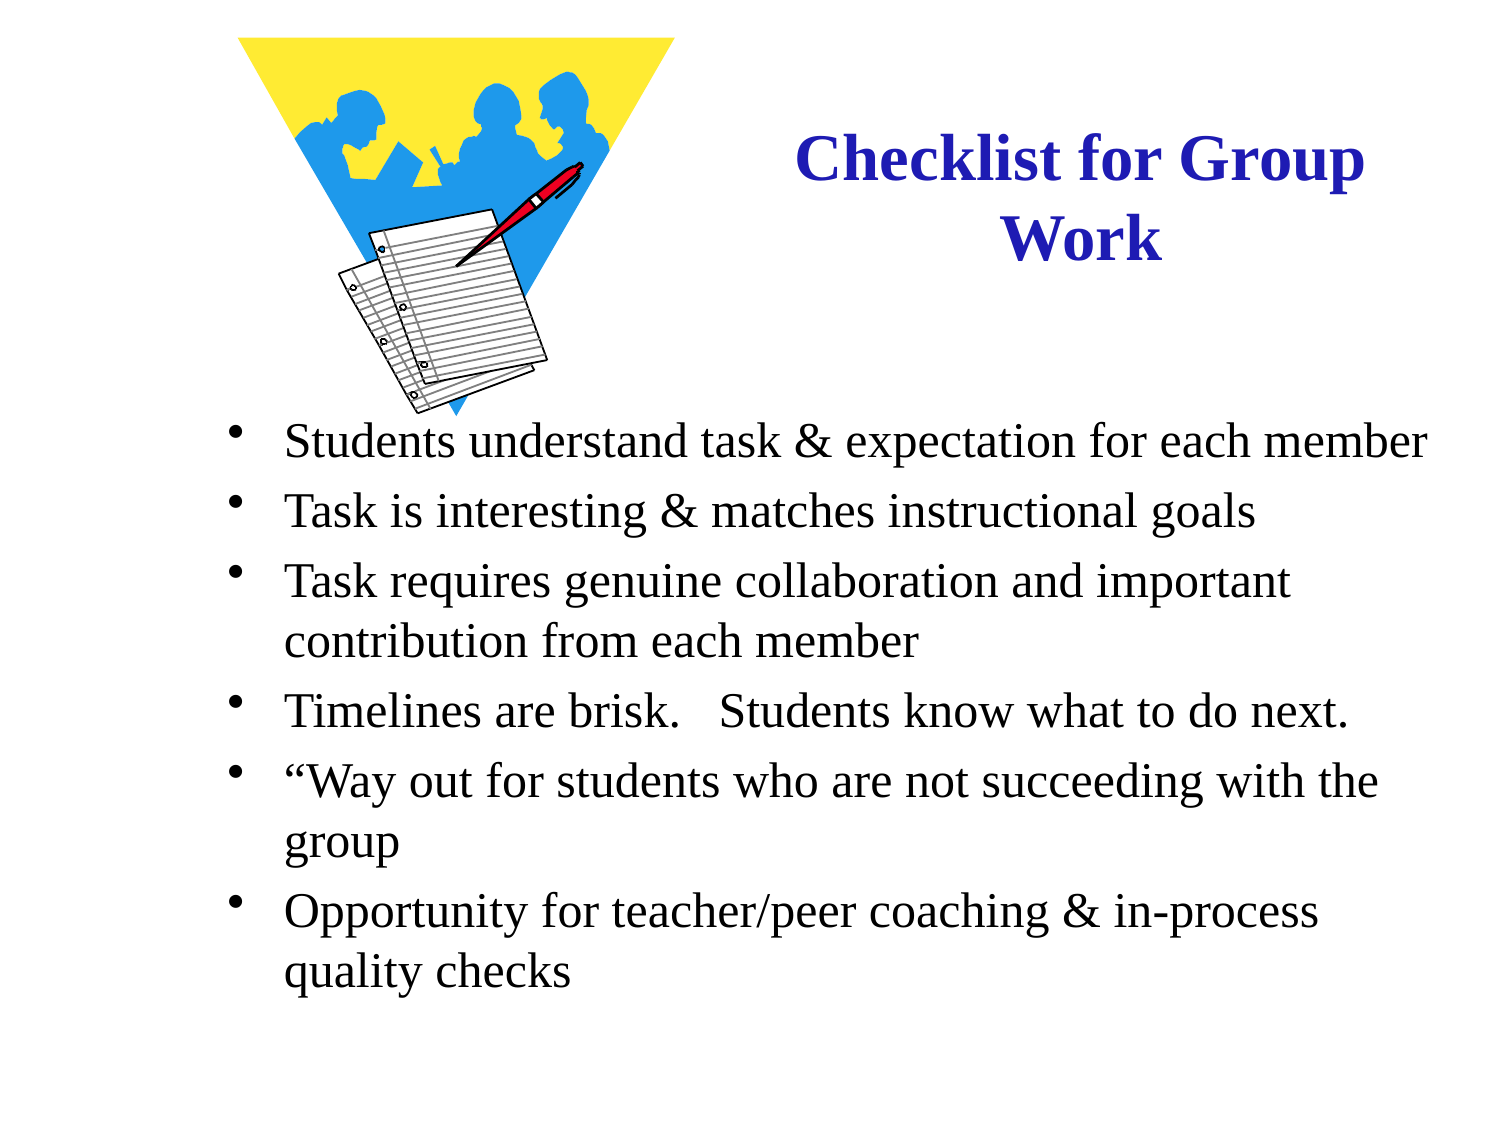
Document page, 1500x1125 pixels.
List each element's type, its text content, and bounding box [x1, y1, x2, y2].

title Checklist for Group Work [774, 99, 1388, 288]
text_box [237, 37, 676, 417]
list Students understand task & expectation for each member Task is interesting & matches instructional goals Task requires genuine collaboration and important contribution from each member Timelines are brisk. Students know what to do next. “Way out for students who are not succeeding with the group Opportunity for teacher/peer coaching & in-process quality checks [212, 399, 1463, 1001]
